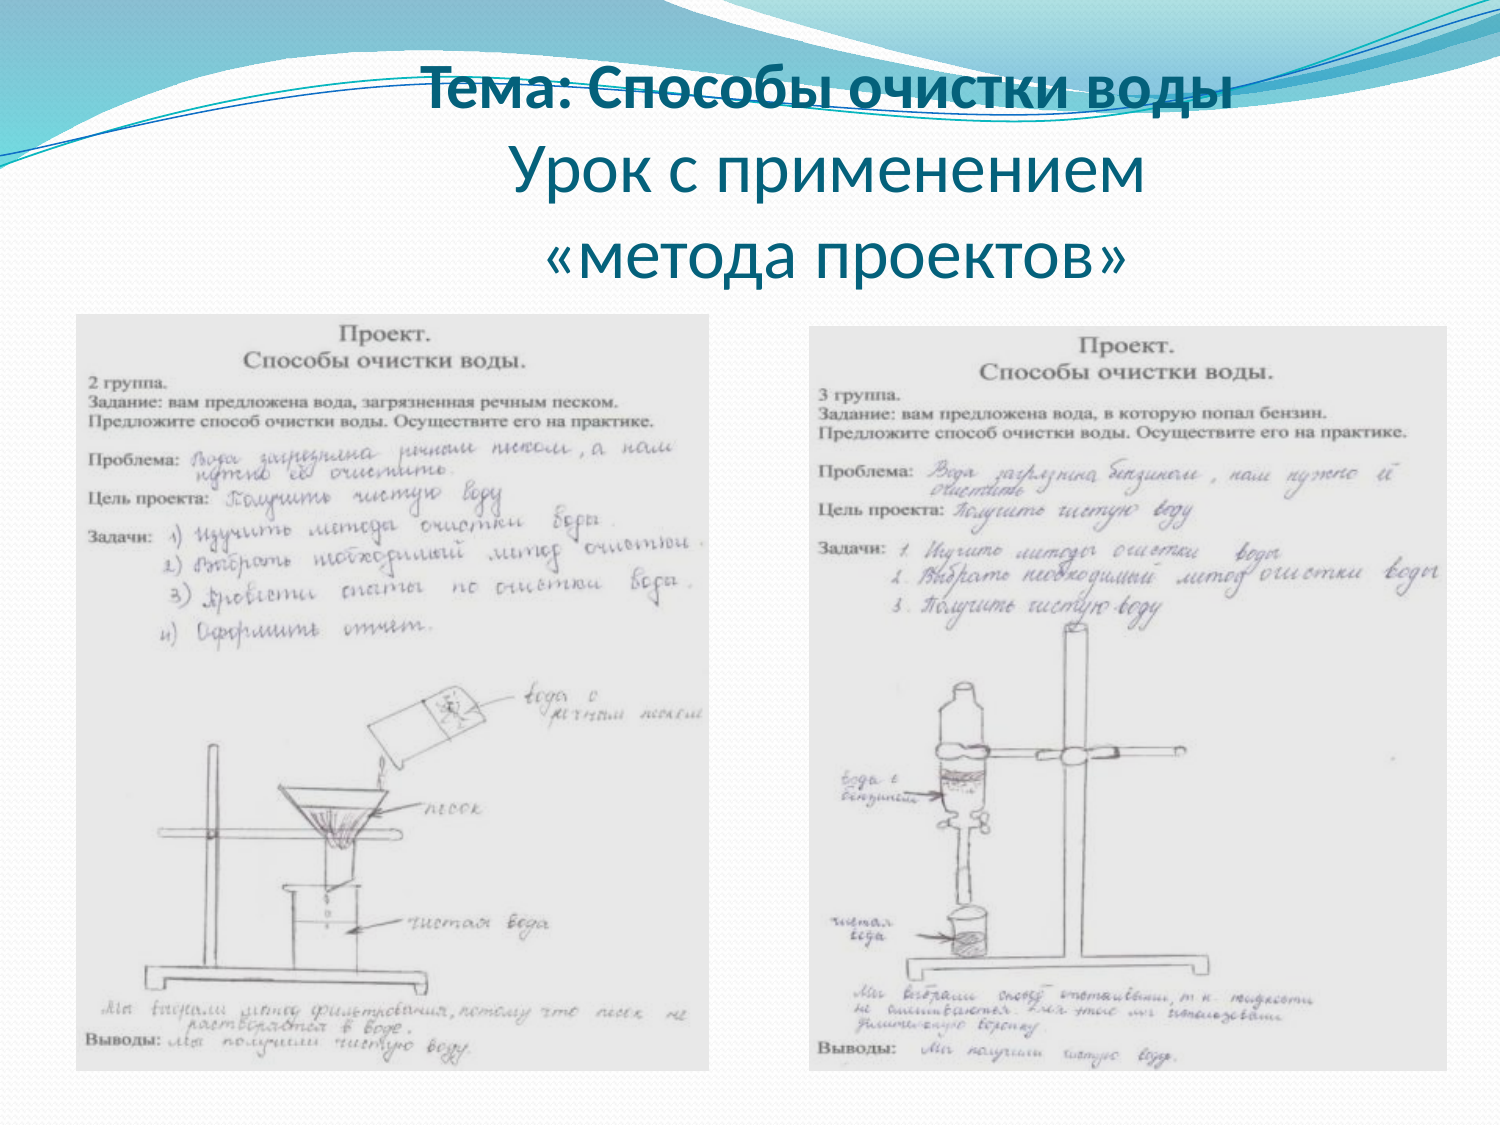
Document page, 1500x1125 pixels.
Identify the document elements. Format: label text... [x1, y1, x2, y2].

title Тема: Способы очистки воды Урок с применением «метода проектов» [188, 35, 1468, 293]
picture [76, 314, 709, 1071]
picture [808, 326, 1448, 1071]
